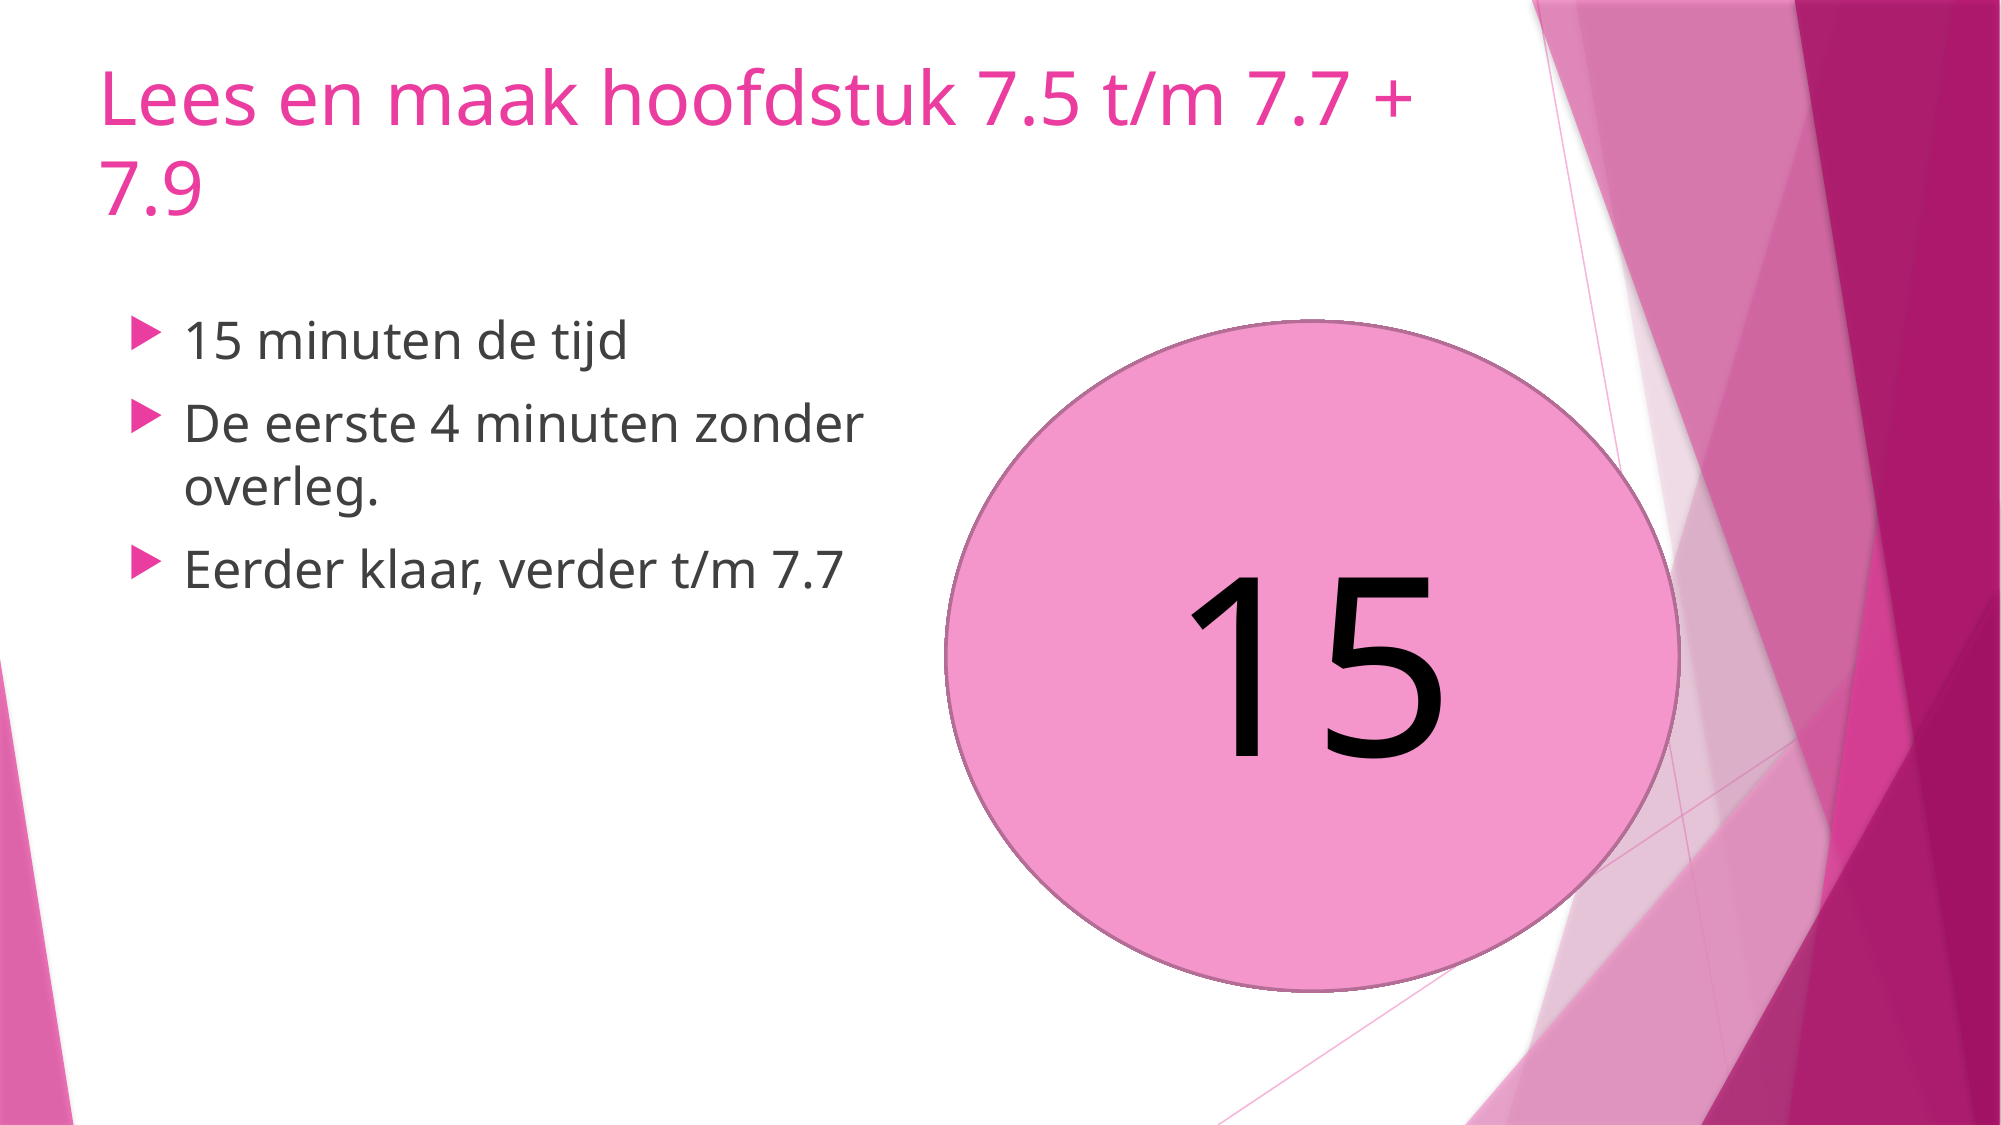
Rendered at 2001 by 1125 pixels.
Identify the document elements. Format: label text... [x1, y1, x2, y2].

title Lees en maak hoofdstuk 7.5 t/m 7.7 + 7.9 [83, 42, 1494, 260]
list 15 minuten de tijd De eerste 4 minuten zonder overleg. Eerder klaar, verder t/m 7.7 [112, 299, 896, 992]
text_box 15 [944, 319, 1681, 993]
